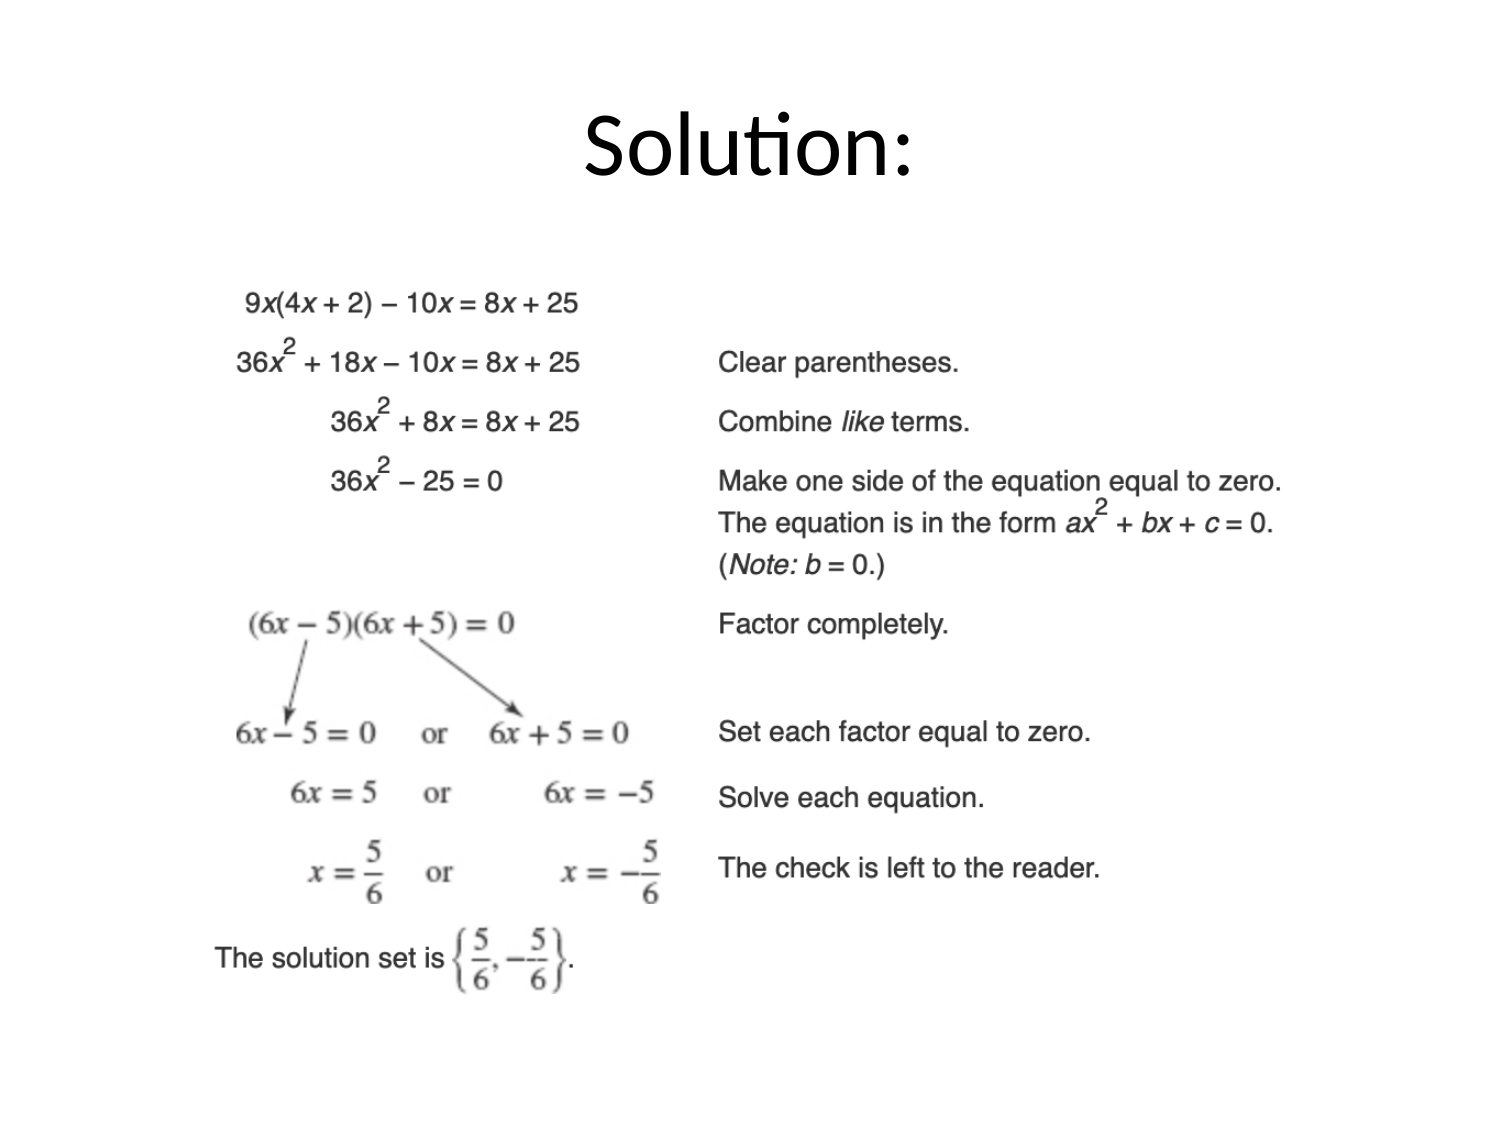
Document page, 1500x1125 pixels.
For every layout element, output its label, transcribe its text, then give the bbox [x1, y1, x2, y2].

title Solution: [75, 45, 1425, 233]
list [74, 262, 1426, 1006]
